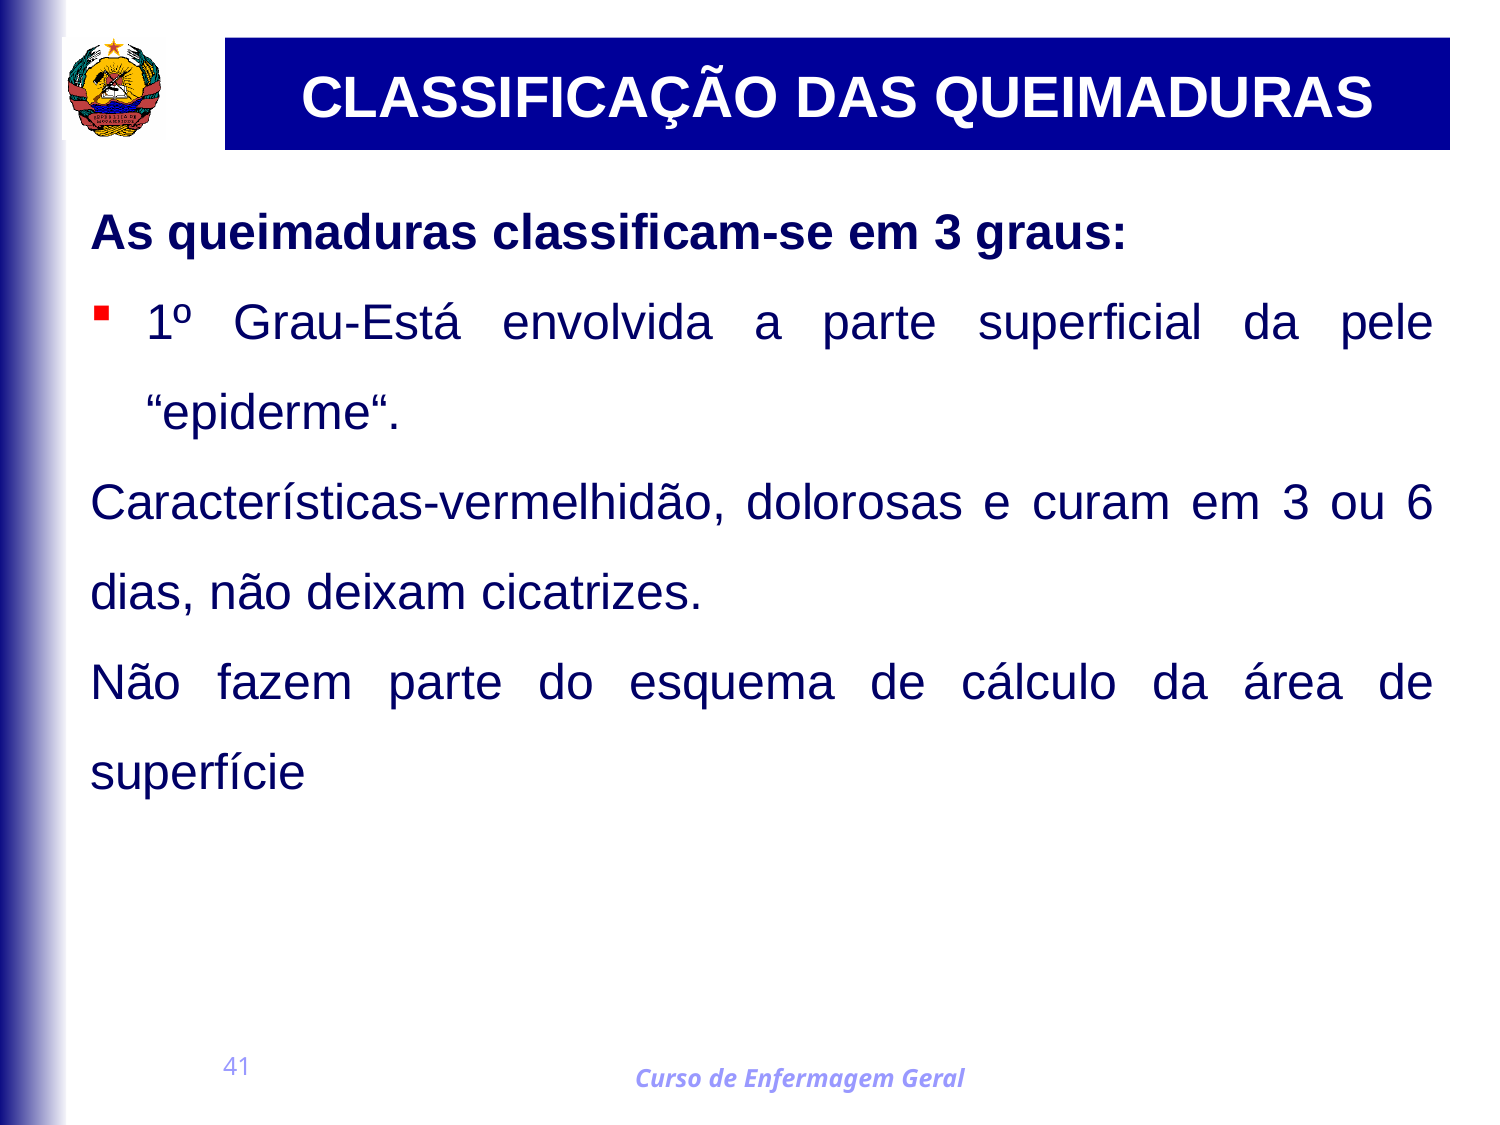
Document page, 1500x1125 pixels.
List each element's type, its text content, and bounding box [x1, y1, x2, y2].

slide_number 41 [62, 1037, 413, 1098]
footer Curso de Enfermagem Geral [499, 1049, 1101, 1101]
title CLASSIFICAÇÃO DAS QUEIMADURAS [224, 37, 1451, 151]
list As queimaduras classificam-se em 3 graus: 1º Grau-Está envolvida a parte superficial da pele “epiderme“. Características-vermelhidão, dolorosas e curam em 3 ou 6 dias, não deixam cicatrizes. Não fazem parte do esquema de cálculo da área de superfície [74, 162, 1451, 988]
